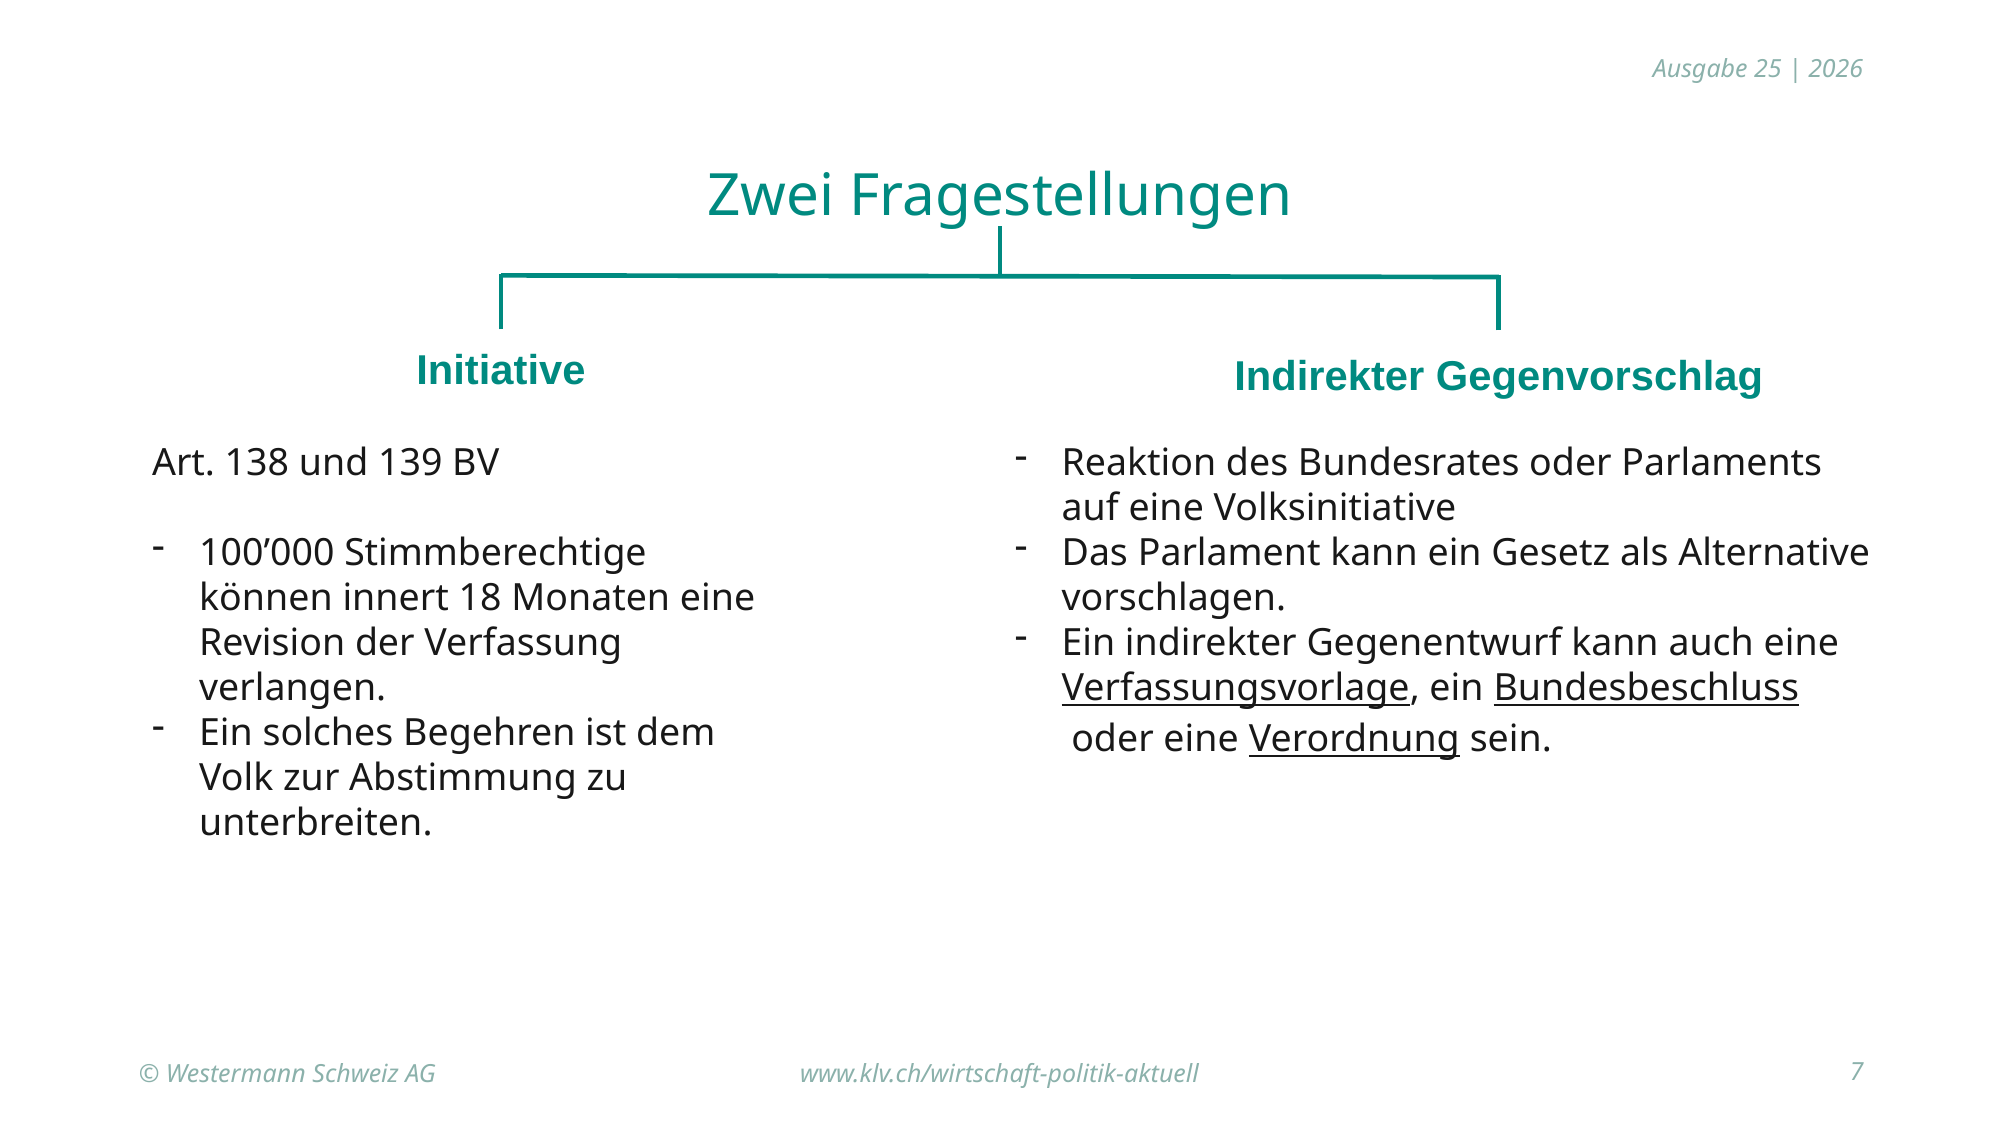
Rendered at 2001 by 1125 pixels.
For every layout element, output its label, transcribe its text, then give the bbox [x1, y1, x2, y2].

text_box Reaktion des Bundesrates oder Parlaments auf eine Volksinitiative Das Parlament kann ein Gesetz als Alternative vorschlagen. Ein indirekter Gegenentwurf kann auch eine Verfassungsvorlage, ein Bundesbeschluss oder eine Verordnung sein. [999, 430, 1902, 773]
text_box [501, 226, 1499, 331]
text_box Initiative [270, 341, 733, 408]
text_box Indirekter Gegenvorschlag [1204, 341, 1794, 407]
text_box Zwei Fragestellungen [137, 92, 1863, 300]
text_box Art. 138 und 139 BV 100’000 Stimmberechtige können innert 18 Monaten eine Revision der Verfassung verlangen. Ein solches Begehren ist dem Volk zur Abstimmung zu unterbreiten. [137, 430, 774, 851]
